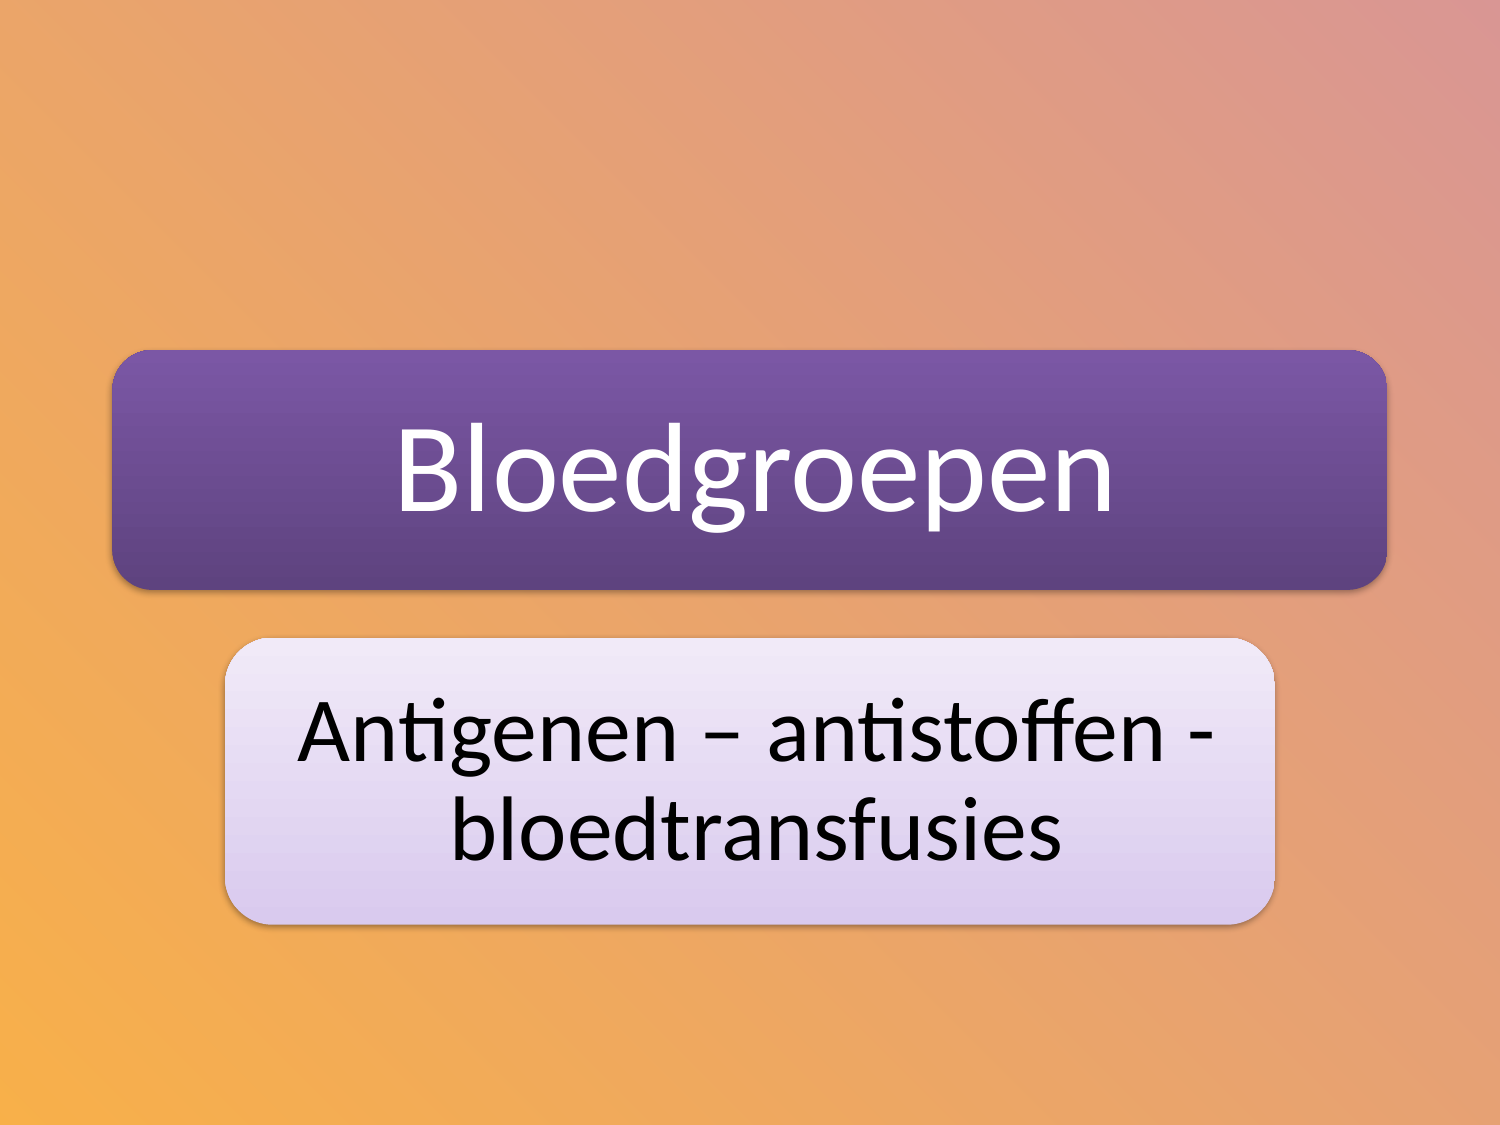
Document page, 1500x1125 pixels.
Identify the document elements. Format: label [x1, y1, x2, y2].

text_box [224, 637, 1276, 926]
text_box [112, 349, 1388, 591]
